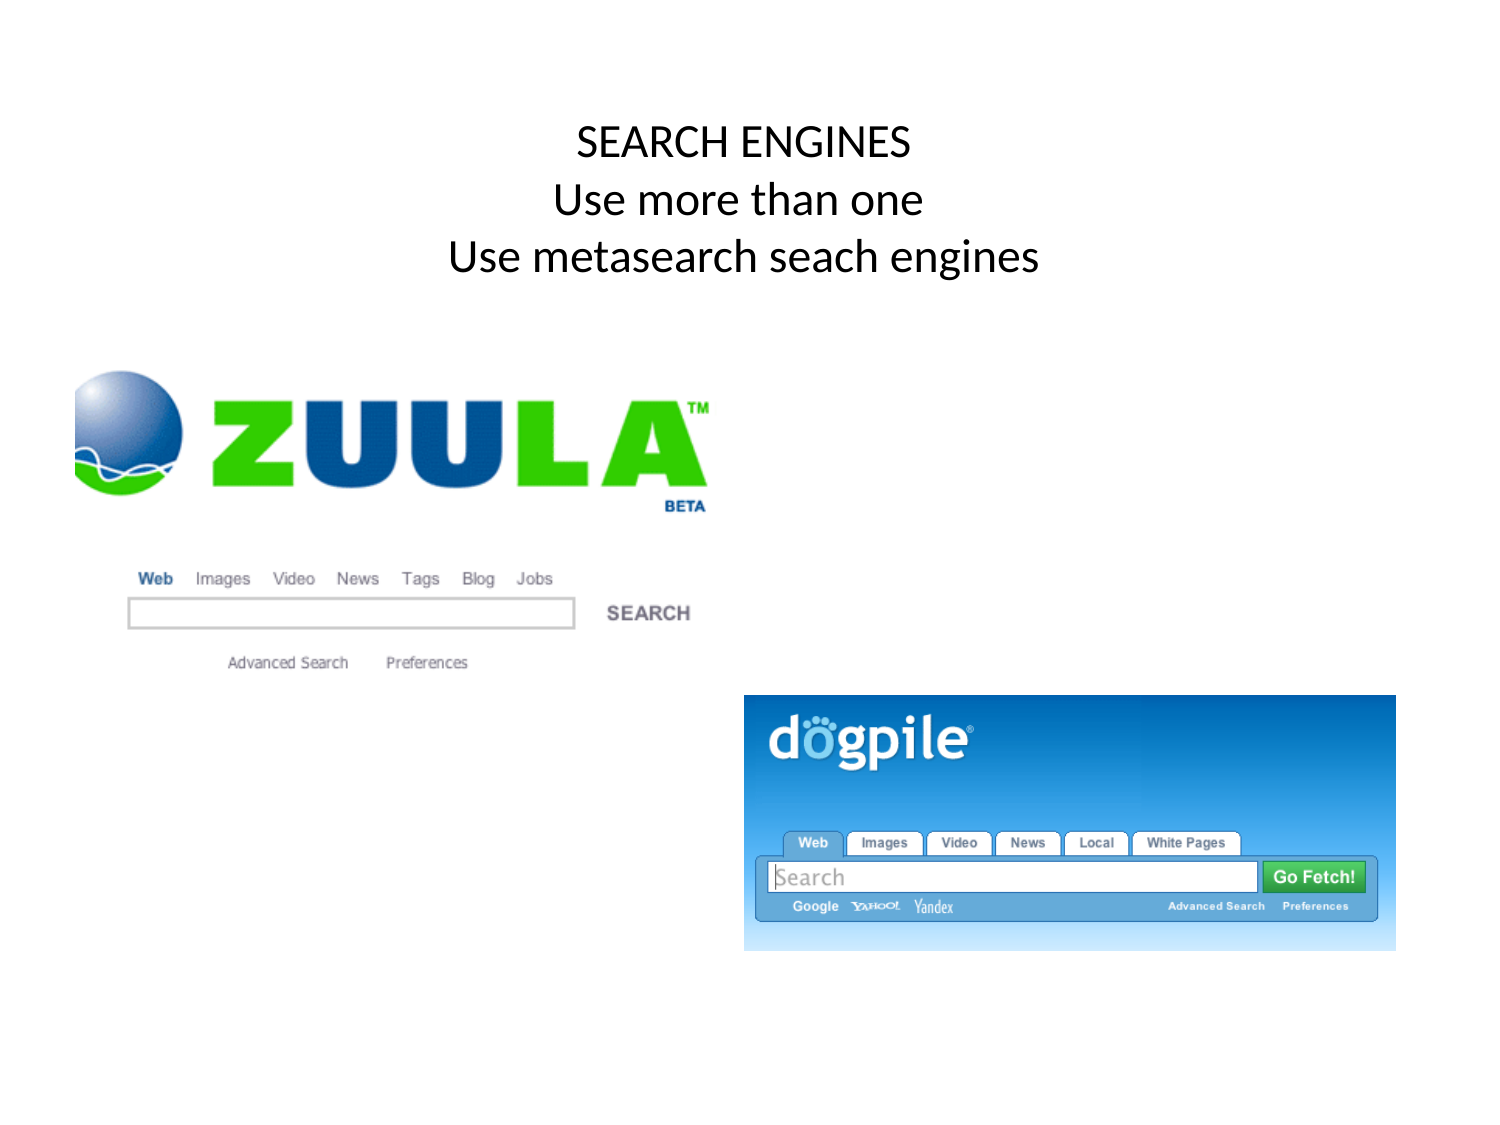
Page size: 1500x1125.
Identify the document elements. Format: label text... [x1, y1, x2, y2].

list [74, 338, 724, 696]
picture [743, 694, 1396, 951]
title SEARCH ENGINES Use more than one Use metasearch seach engines [69, 102, 1420, 290]
